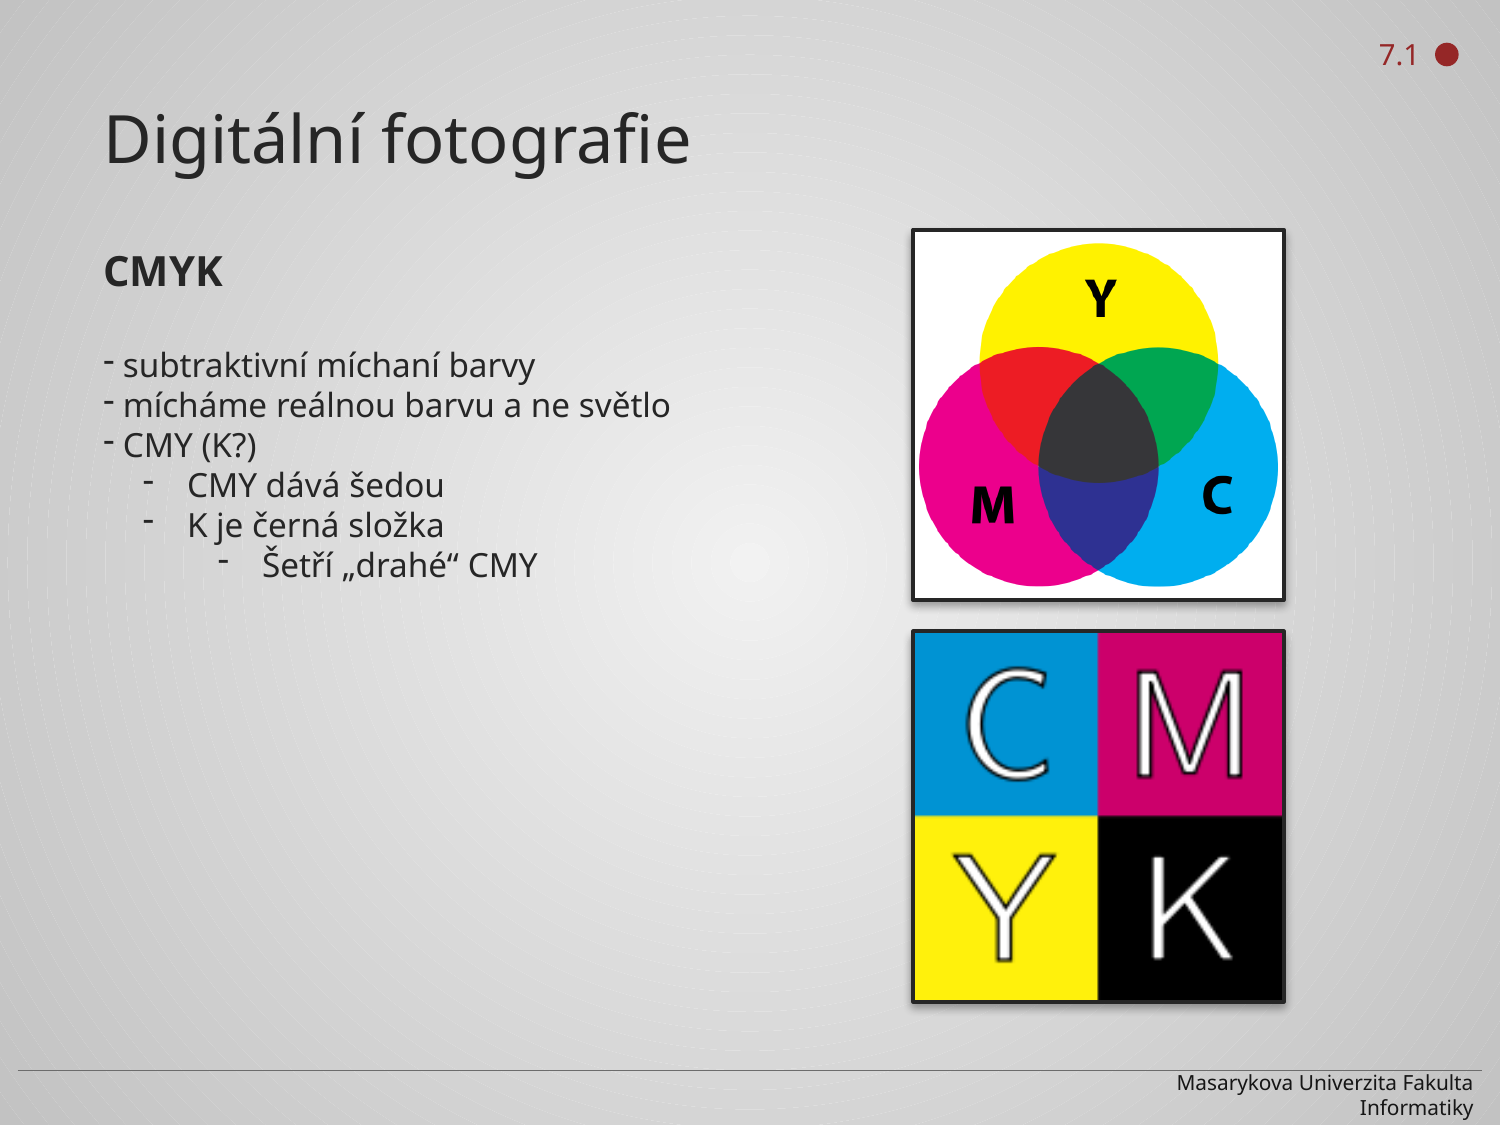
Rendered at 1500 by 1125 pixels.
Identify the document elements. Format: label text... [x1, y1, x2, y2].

text_box 7.1 [1364, 29, 1459, 79]
picture [915, 231, 1282, 599]
picture [968, 668, 1046, 780]
picture [915, 633, 1282, 1000]
footer Masarykova Univerzita Fakulta Informatiky [1092, 1065, 1489, 1125]
text_box Digitální fotografie [88, 89, 1436, 184]
text_box CMYK subtraktivní míchaní barvy mícháme reálnou barvu a ne světlo CMY (K?) CMY dává šedou K je černá složka Šetří „drahé“ CMY [88, 236, 1436, 642]
